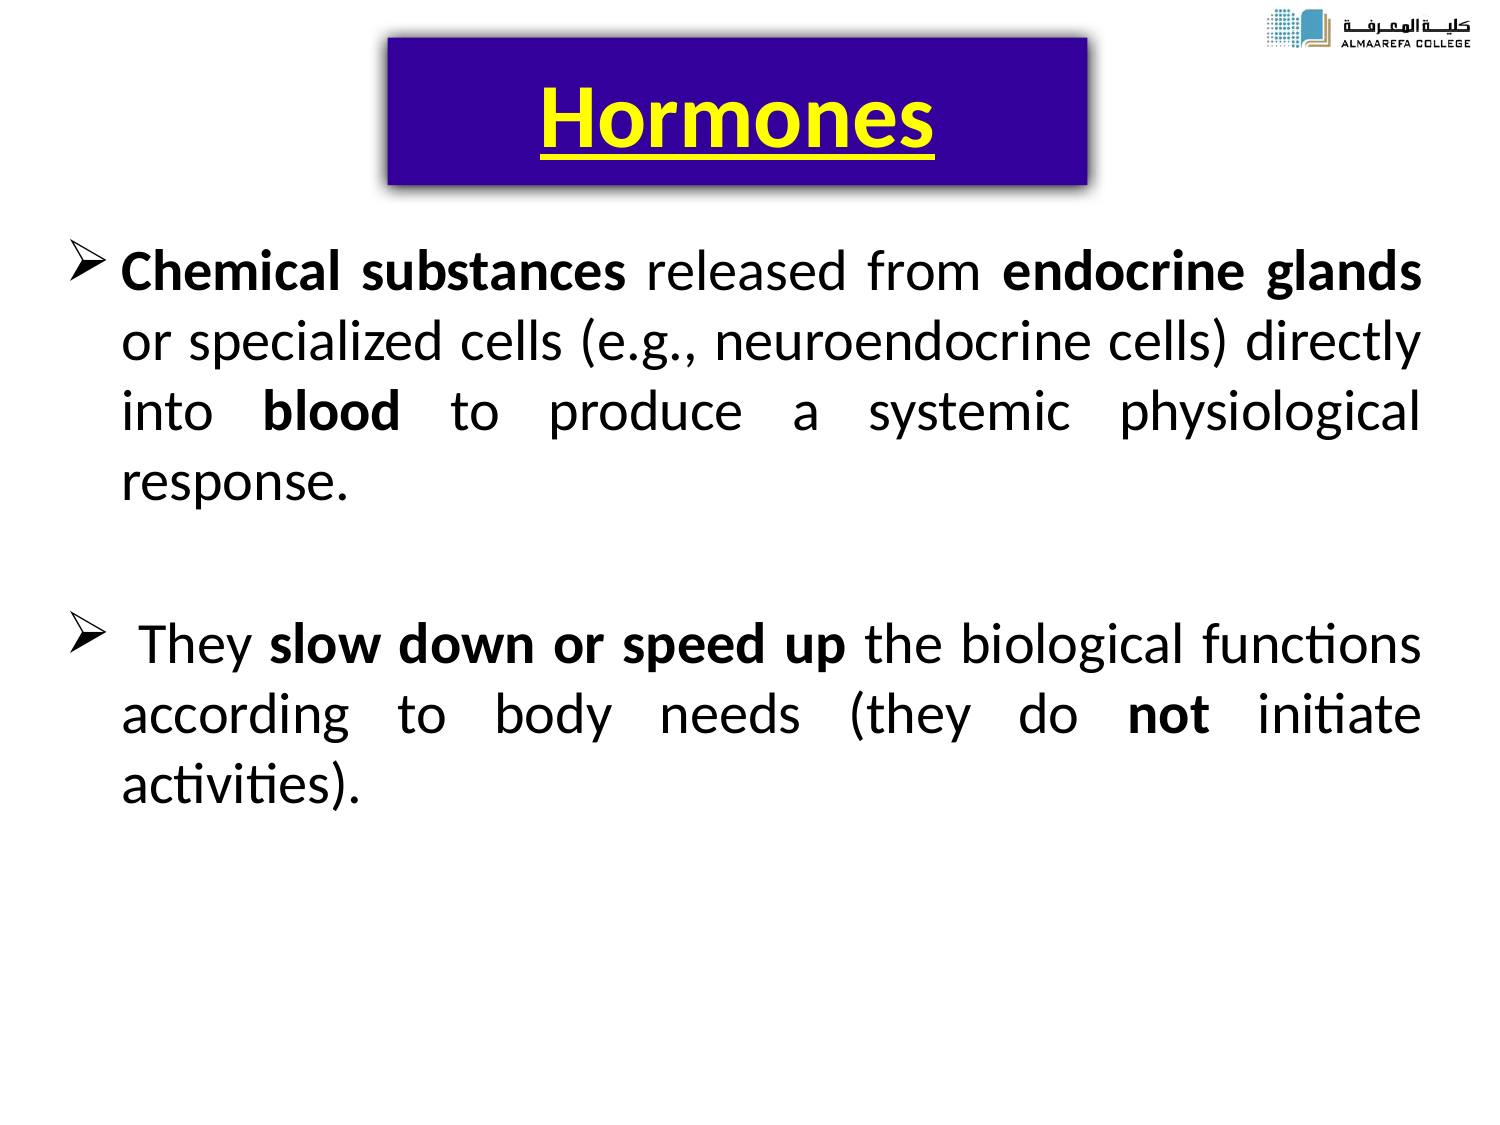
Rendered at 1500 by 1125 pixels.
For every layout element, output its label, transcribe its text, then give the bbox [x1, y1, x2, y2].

title Hormones [387, 37, 1088, 186]
picture [1262, 0, 1475, 65]
list Chemical substances released from endocrine glands or specialized cells (e.g., neuroendocrine cells) directly into blood to produce a systemic physiological response. They slow down or speed up the biological functions according to body needs (they do not initiate activities). [50, 224, 1438, 1080]
